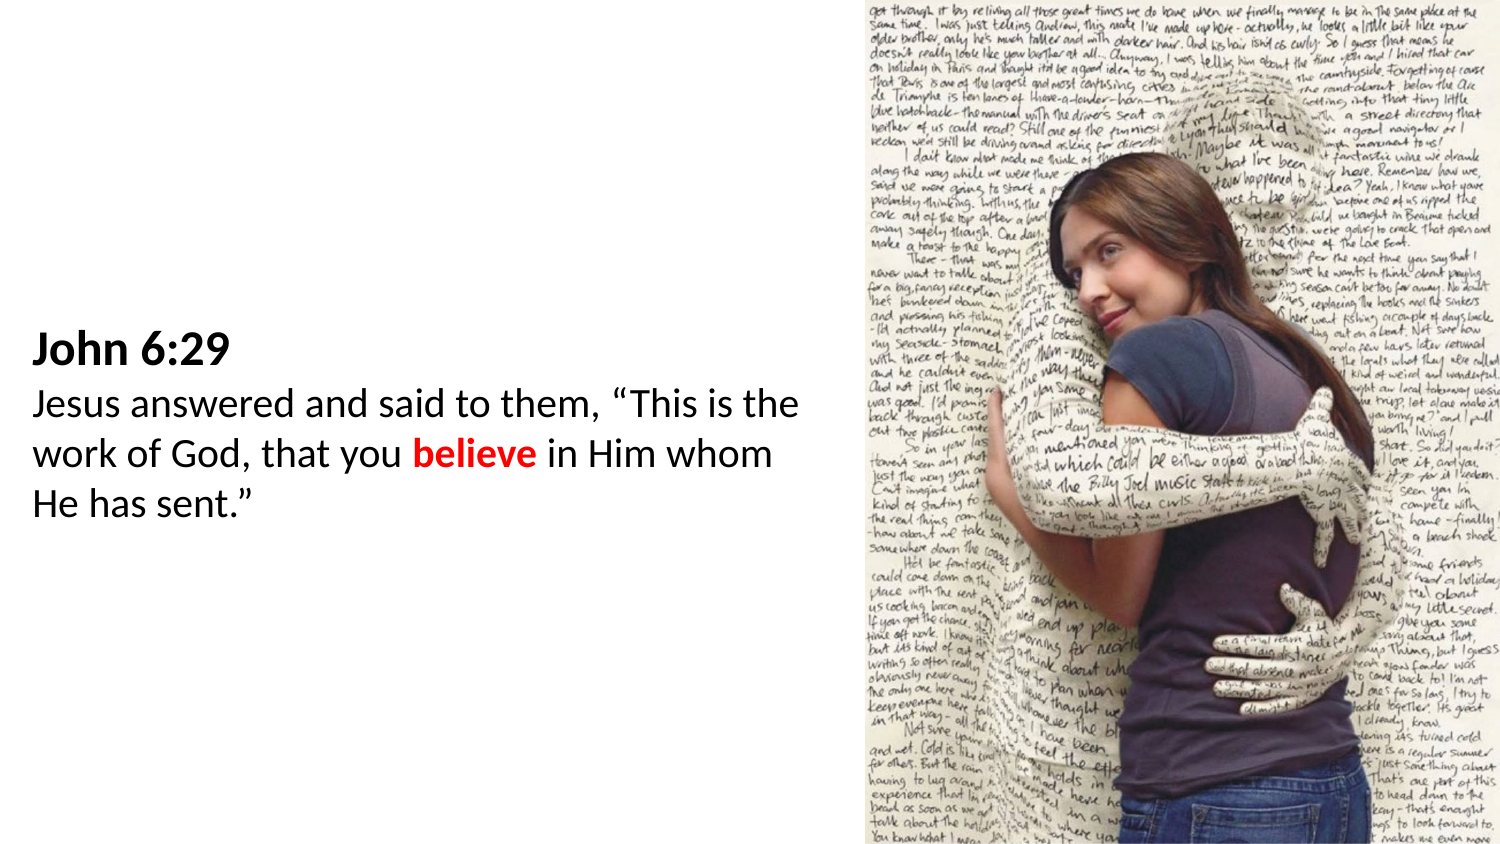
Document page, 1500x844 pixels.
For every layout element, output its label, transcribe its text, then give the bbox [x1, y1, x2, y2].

picture [864, 0, 1500, 844]
text_box John 6:29 Jesus answered and said to them, “This is the work of God, that you believe in Him whom He has sent.” [17, 308, 857, 534]
